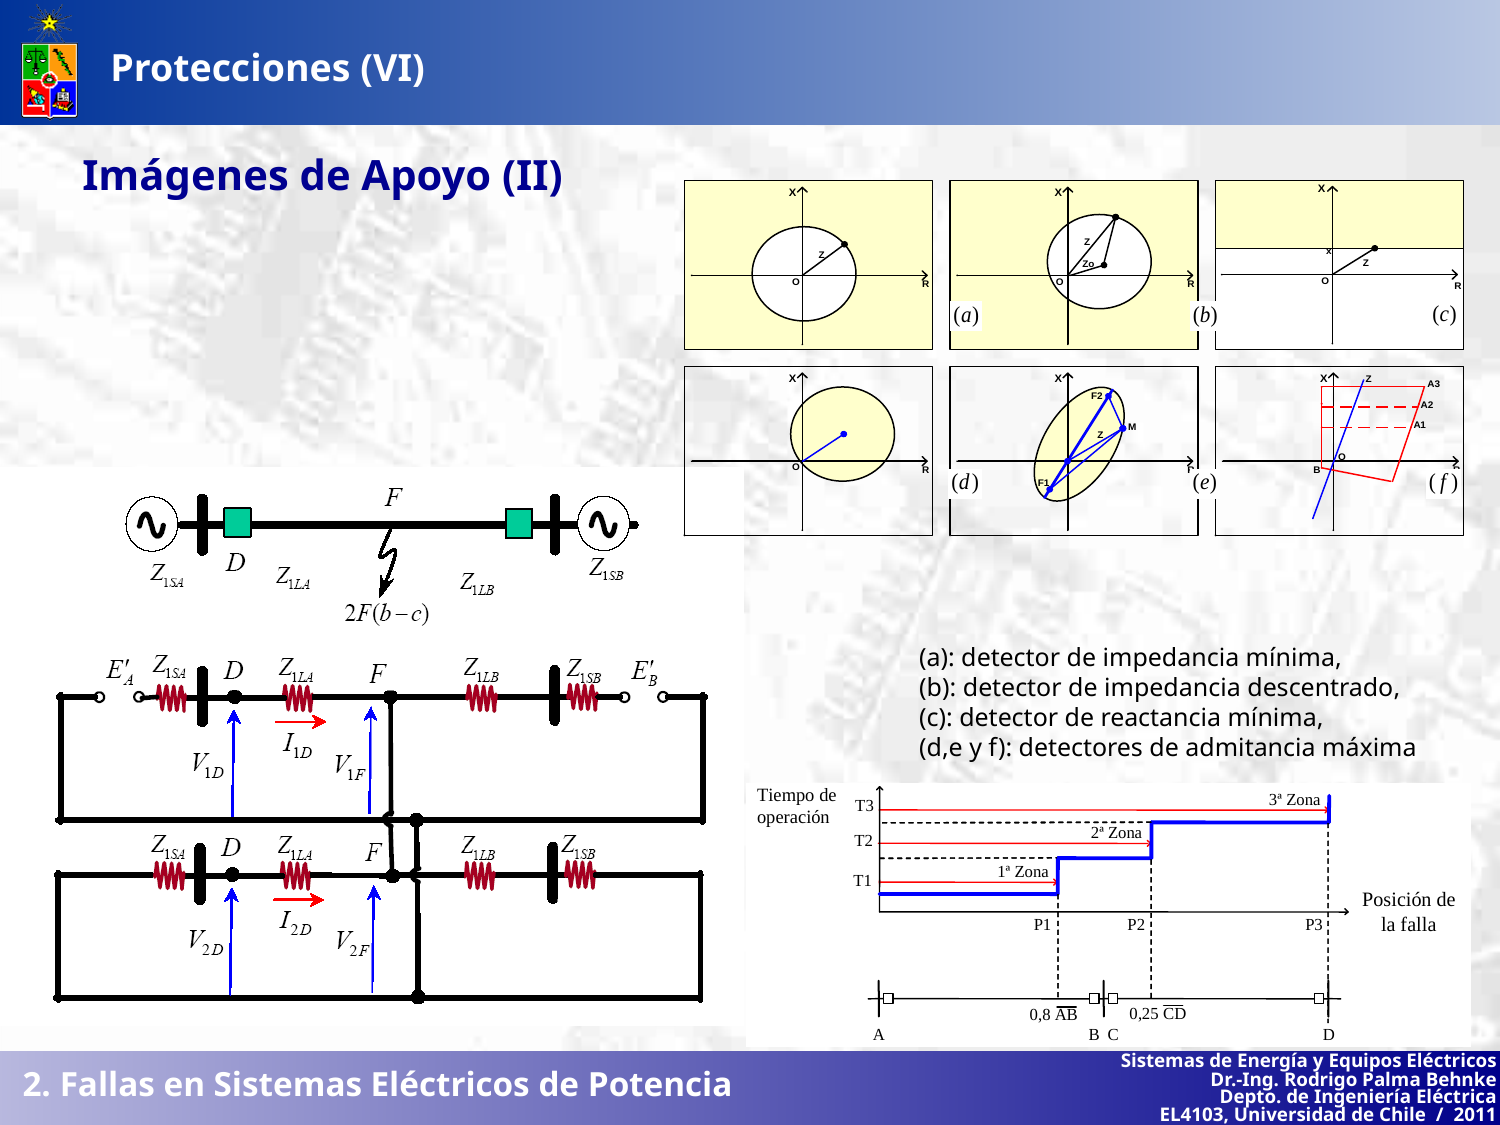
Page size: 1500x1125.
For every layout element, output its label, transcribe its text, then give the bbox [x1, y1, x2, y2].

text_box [1429, 299, 1460, 331]
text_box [1189, 300, 1222, 332]
picture [10, 0, 89, 124]
text_box (a): detector de impedancia mínima, (b): detector de impedancia descentrado, (c): detector de reactancia mínima, (d,e y f): detectores de admitancia máxima [904, 634, 1433, 770]
text_box 2. Fallas en Sistemas Eléctricos de Potencia [7, 1063, 1278, 1111]
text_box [1189, 468, 1221, 500]
picture [0, 125, 1500, 1051]
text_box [948, 468, 983, 500]
text_box Protecciones (VI) [95, 36, 1365, 97]
text_box Imágenes de Apoyo (II) [67, 151, 579, 207]
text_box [1425, 468, 1462, 500]
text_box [950, 300, 983, 332]
